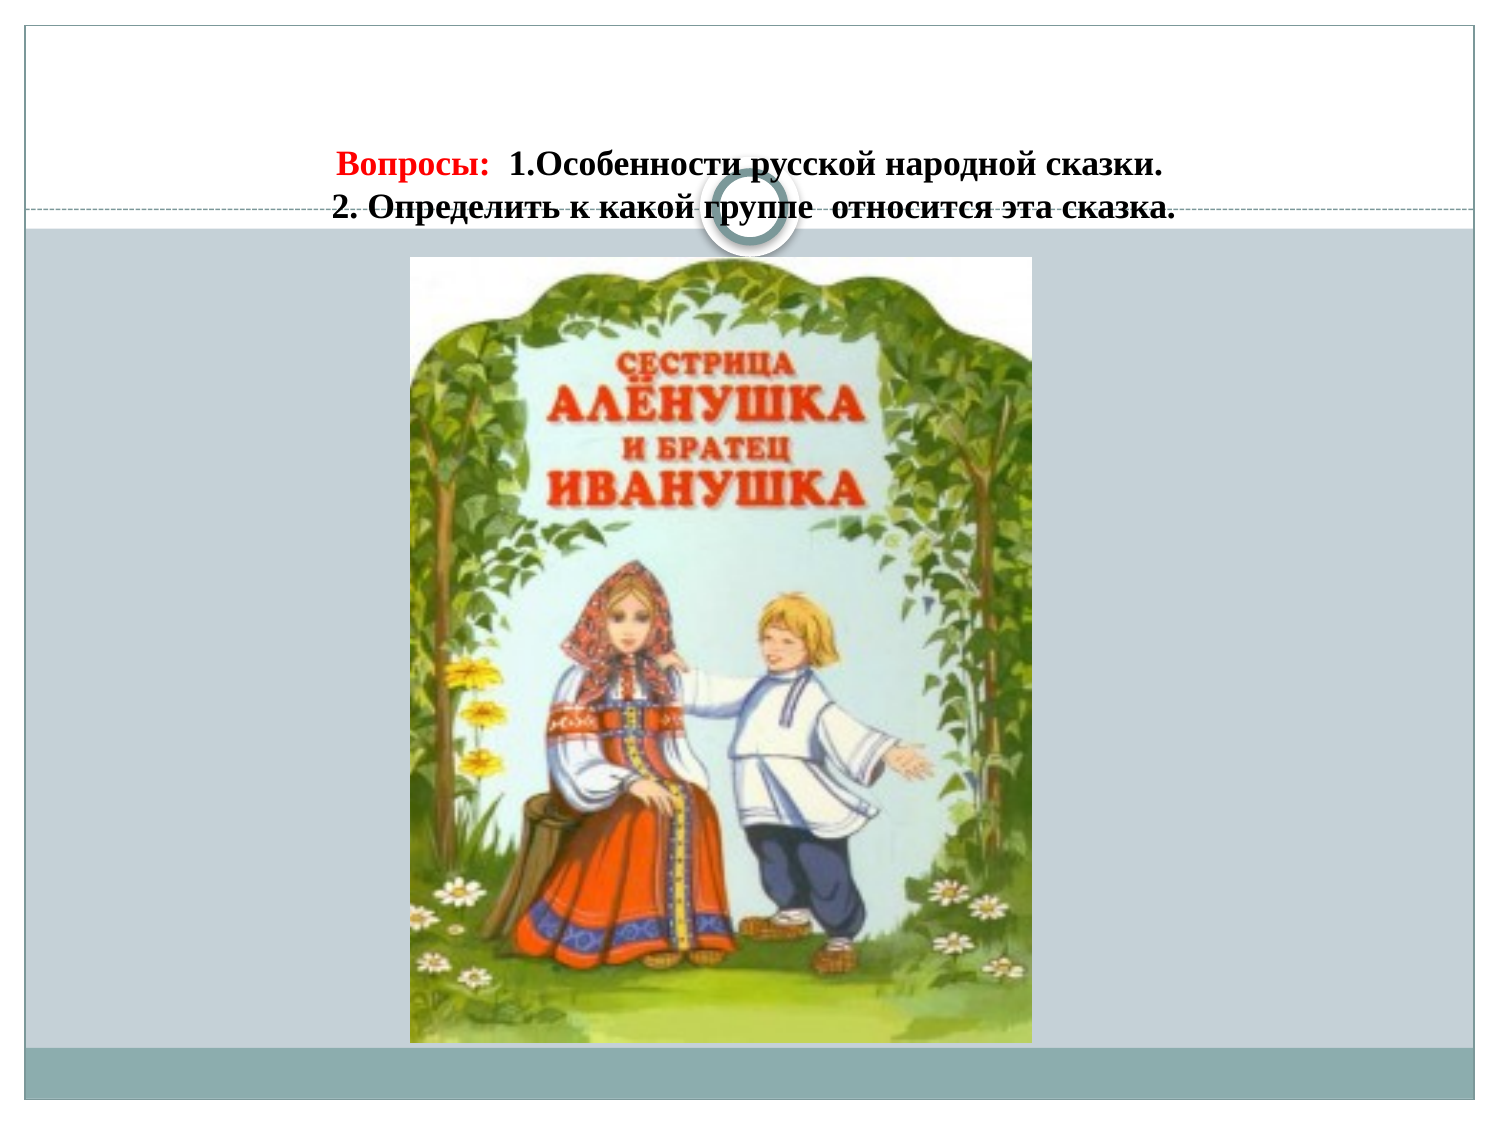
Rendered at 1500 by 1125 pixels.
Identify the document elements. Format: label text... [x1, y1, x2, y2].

title Вопросы: 1.Особенности русской народной сказки. 2. Определить к какой группе относится эта сказка. [74, 128, 1426, 270]
picture [409, 257, 1032, 1044]
